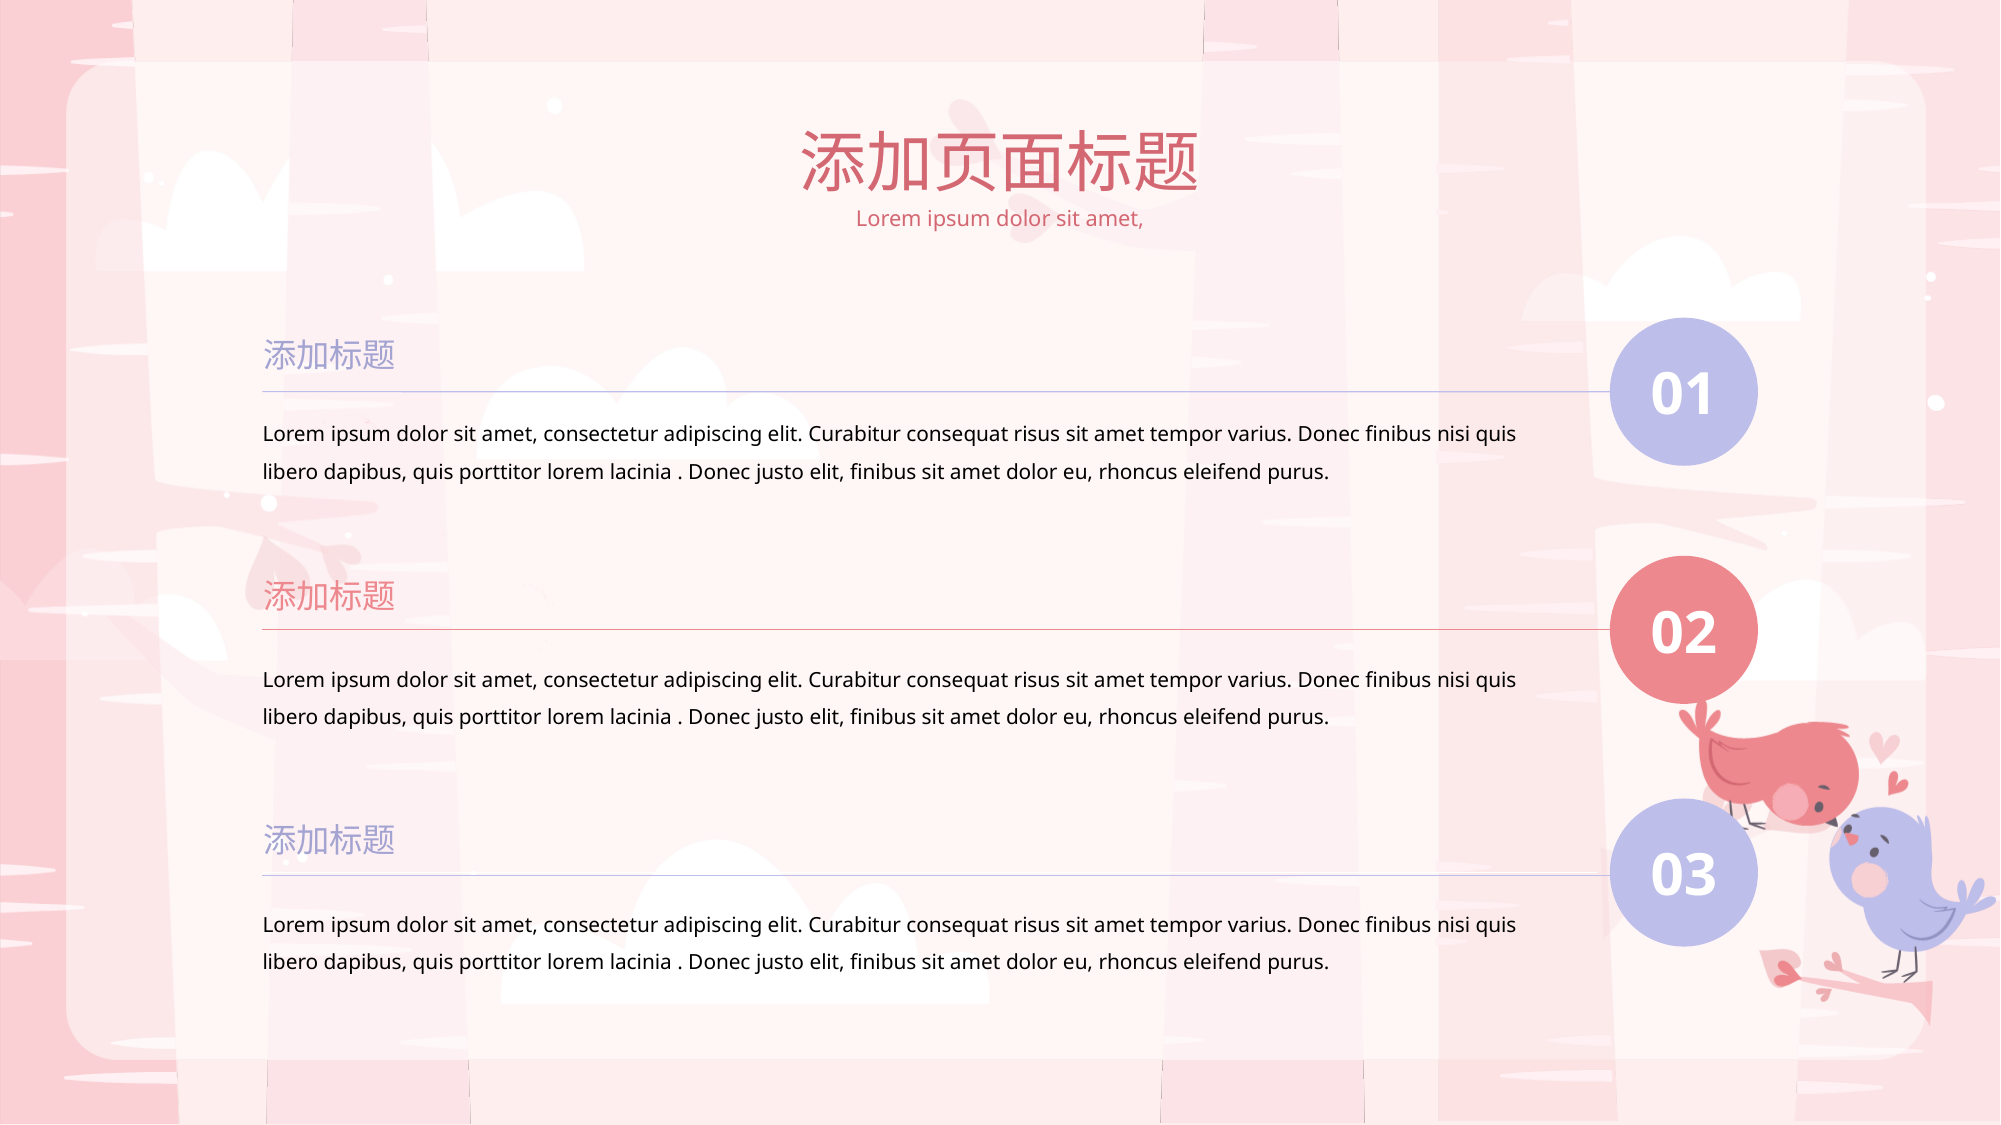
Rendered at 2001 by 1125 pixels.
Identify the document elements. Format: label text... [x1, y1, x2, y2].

text_box Lorem ipsum dolor sit amet, consectetur adipiscing elit. Curabitur consequat risus sit amet tempor varius. Donec finibus nisi quis libero dapibus, quis porttitor lorem lacinia . Donec justo elit, finibus sit amet dolor eu, rhoncus eleifend purus. [262, 899, 1552, 987]
text_box Lorem ipsum dolor sit amet, [754, 196, 1246, 238]
picture [0, 0, 2000, 1125]
text_box Lorem ipsum dolor sit amet, consectetur adipiscing elit. Curabitur consequat risus sit amet tempor varius. Donec finibus nisi quis libero dapibus, quis porttitor lorem lacinia . Donec justo elit, finibus sit amet dolor eu, rhoncus eleifend purus. [262, 653, 1552, 741]
text_box 添加标题 [263, 819, 397, 860]
text_box 03 [1608, 797, 1759, 948]
text_box 添加标题 [263, 575, 397, 616]
text_box 02 [1608, 554, 1759, 705]
text_box Lorem ipsum dolor sit amet, consectetur adipiscing elit. Curabitur consequat risus sit amet tempor varius. Donec finibus nisi quis libero dapibus, quis porttitor lorem lacinia . Donec justo elit, finibus sit amet dolor eu, rhoncus eleifend purus. [262, 408, 1552, 496]
text_box 添加标题 [263, 334, 397, 375]
text_box 01 [1608, 316, 1759, 467]
text_box 添加页面标题 [754, 112, 1246, 196]
